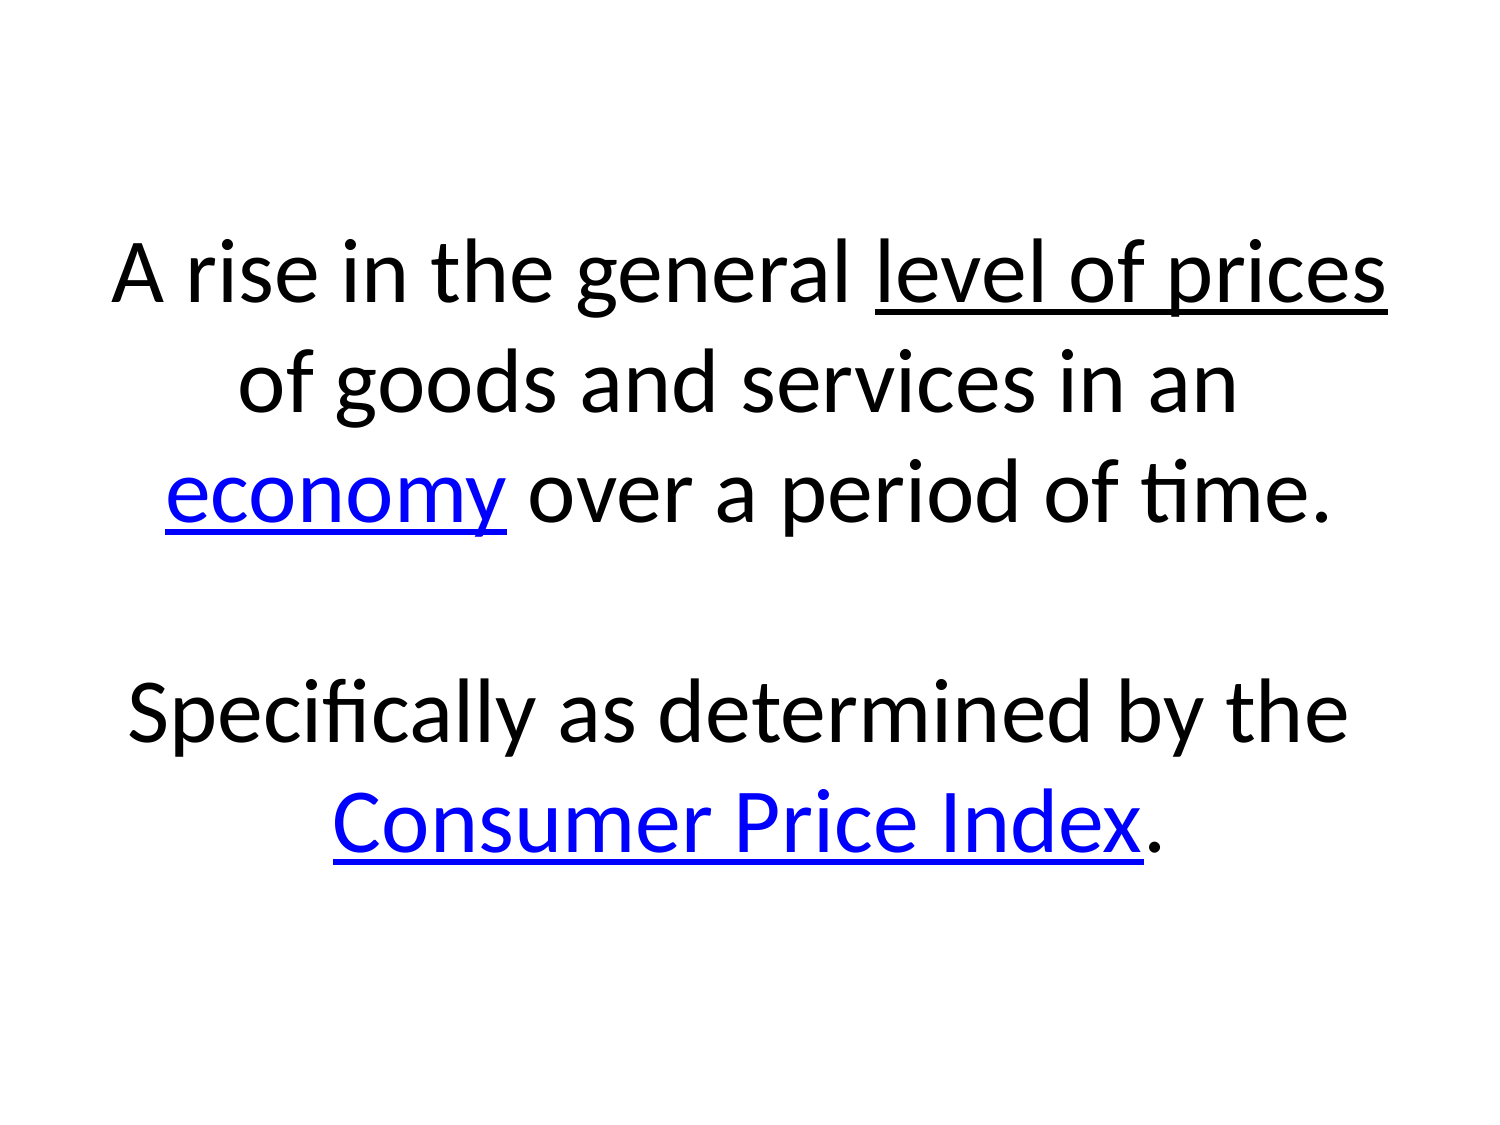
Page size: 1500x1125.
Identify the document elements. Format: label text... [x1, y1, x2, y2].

title A rise in the general level of prices of goods and services in an economy over a period of time. Specifically as determined by the Consumer Price Index. [74, 44, 1426, 1038]
